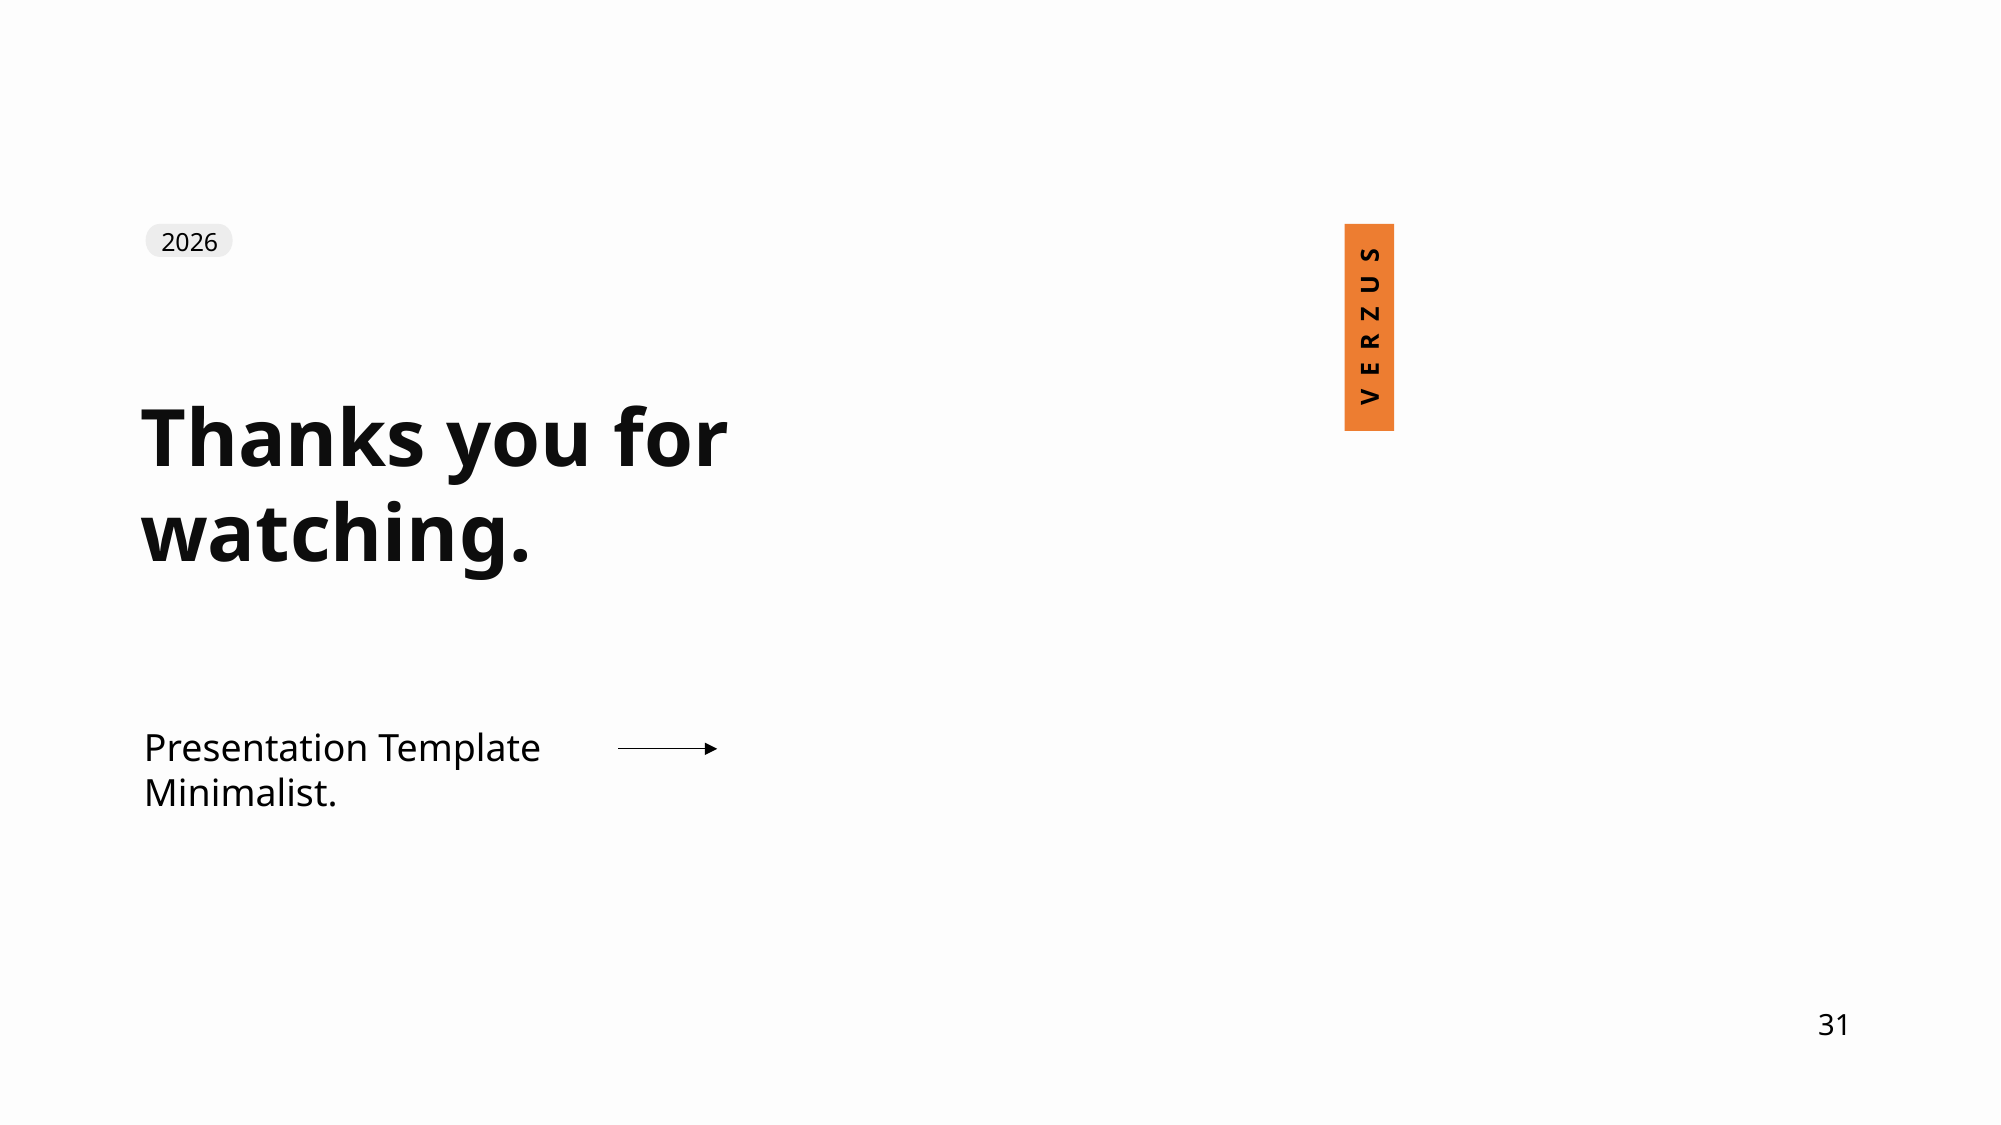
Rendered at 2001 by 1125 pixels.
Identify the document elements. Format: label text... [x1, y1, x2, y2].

text_box Presentation Template Minimalist. [129, 716, 697, 822]
text_box 2026 [132, 219, 247, 265]
text_box 31 [1792, 981, 1878, 1049]
text_box VERZUS [1346, 216, 1392, 223]
text_box Thanks you for watching. [125, 379, 757, 585]
picture [1344, 223, 1842, 902]
